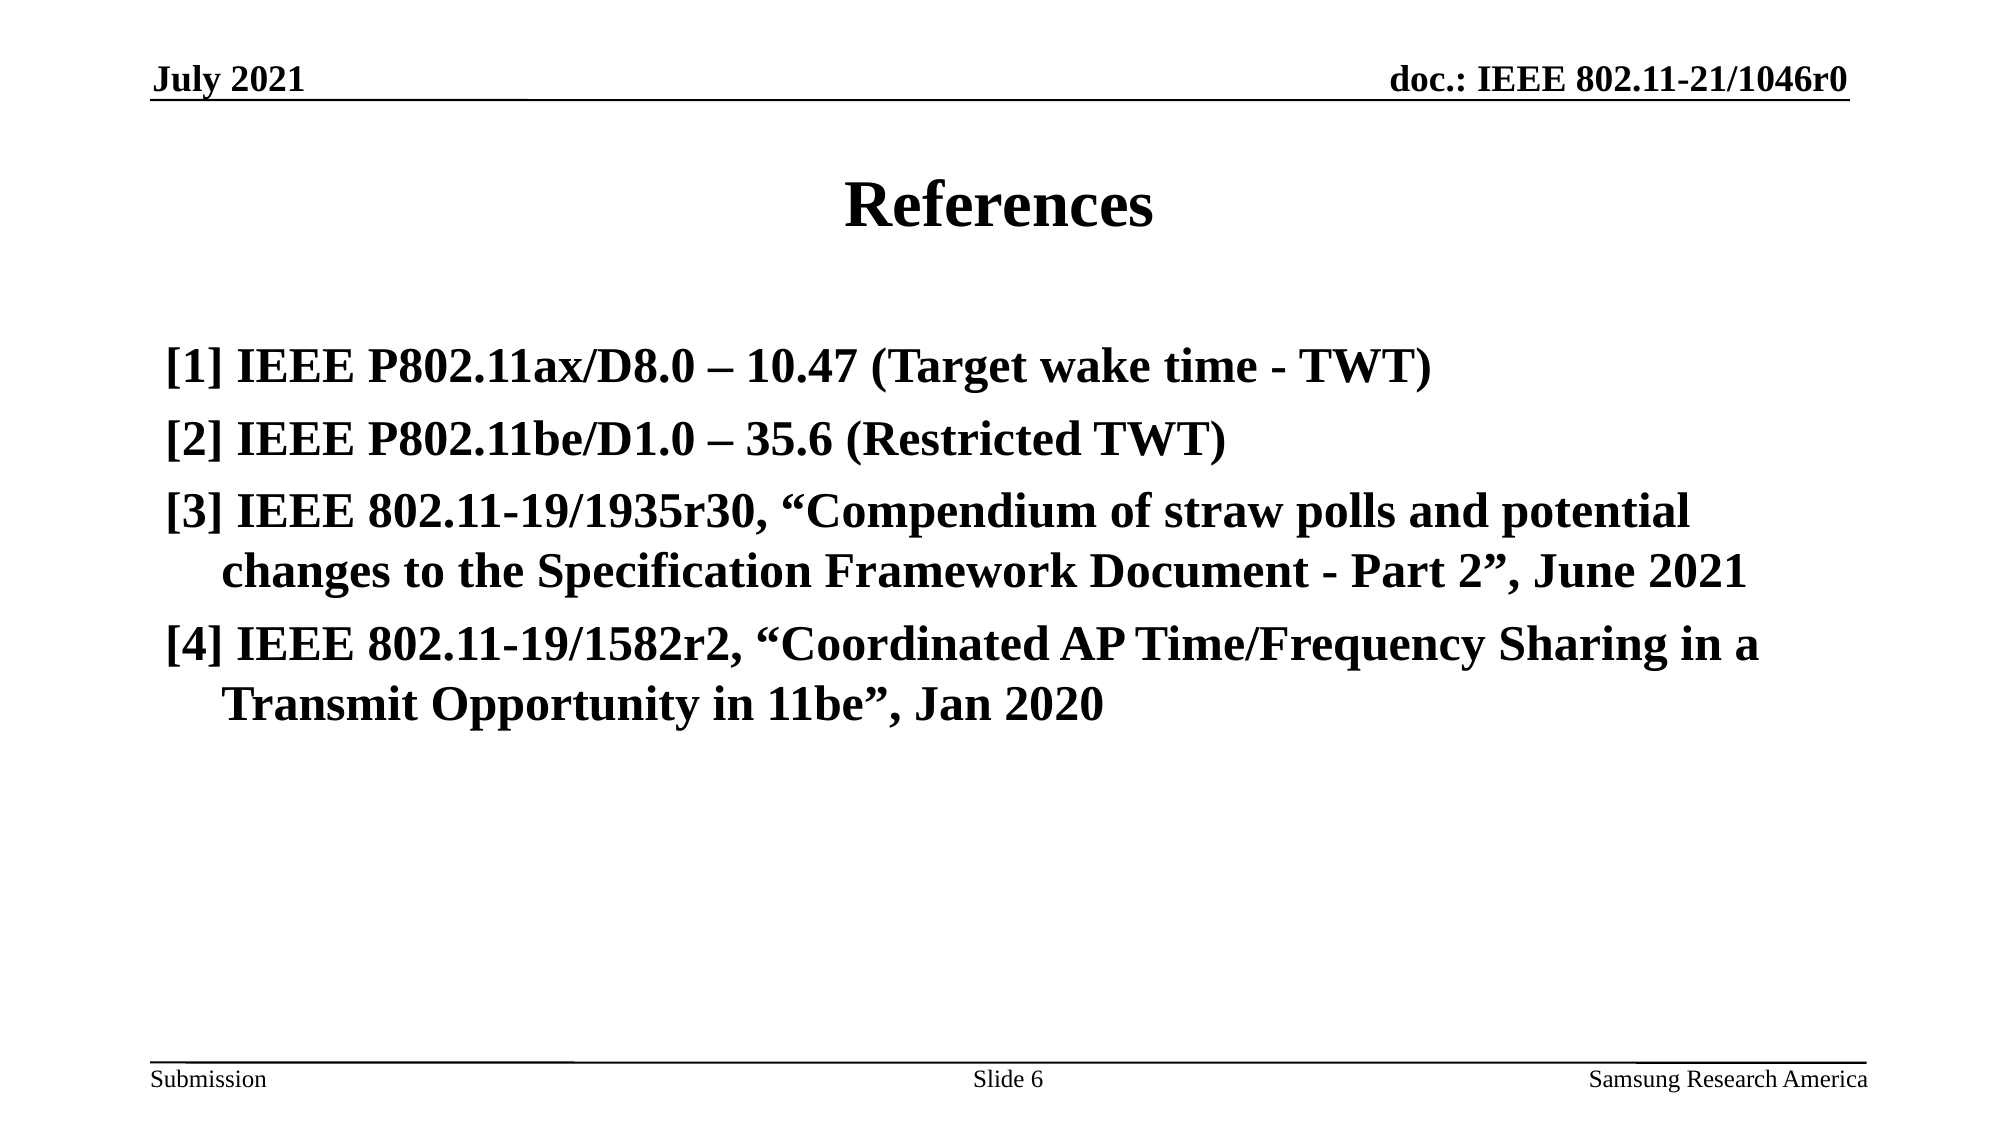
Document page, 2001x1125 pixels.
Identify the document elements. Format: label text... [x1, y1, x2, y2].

list [1] IEEE P802.11ax/D8.0 – 10.47 (Target wake time - TWT) [2] IEEE P802.11be/D1.0 – 35.6 (Restricted TWT) [3] IEEE 802.11-19/1935r30, “Compendium of straw polls and potential changes to the Specification Framework Document - Part 2”, June 2021 [4] IEEE 802.11-19/1582r2, “Coordinated AP Time/Frequency Sharing in a Transmit Opportunity in 11be”, Jan 2020 [149, 324, 1850, 1000]
slide_number Slide 6 [950, 1061, 1067, 1123]
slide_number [152, 54, 563, 100]
footer Samsung Research America [1171, 1061, 1869, 1093]
title References [149, 112, 1850, 288]
